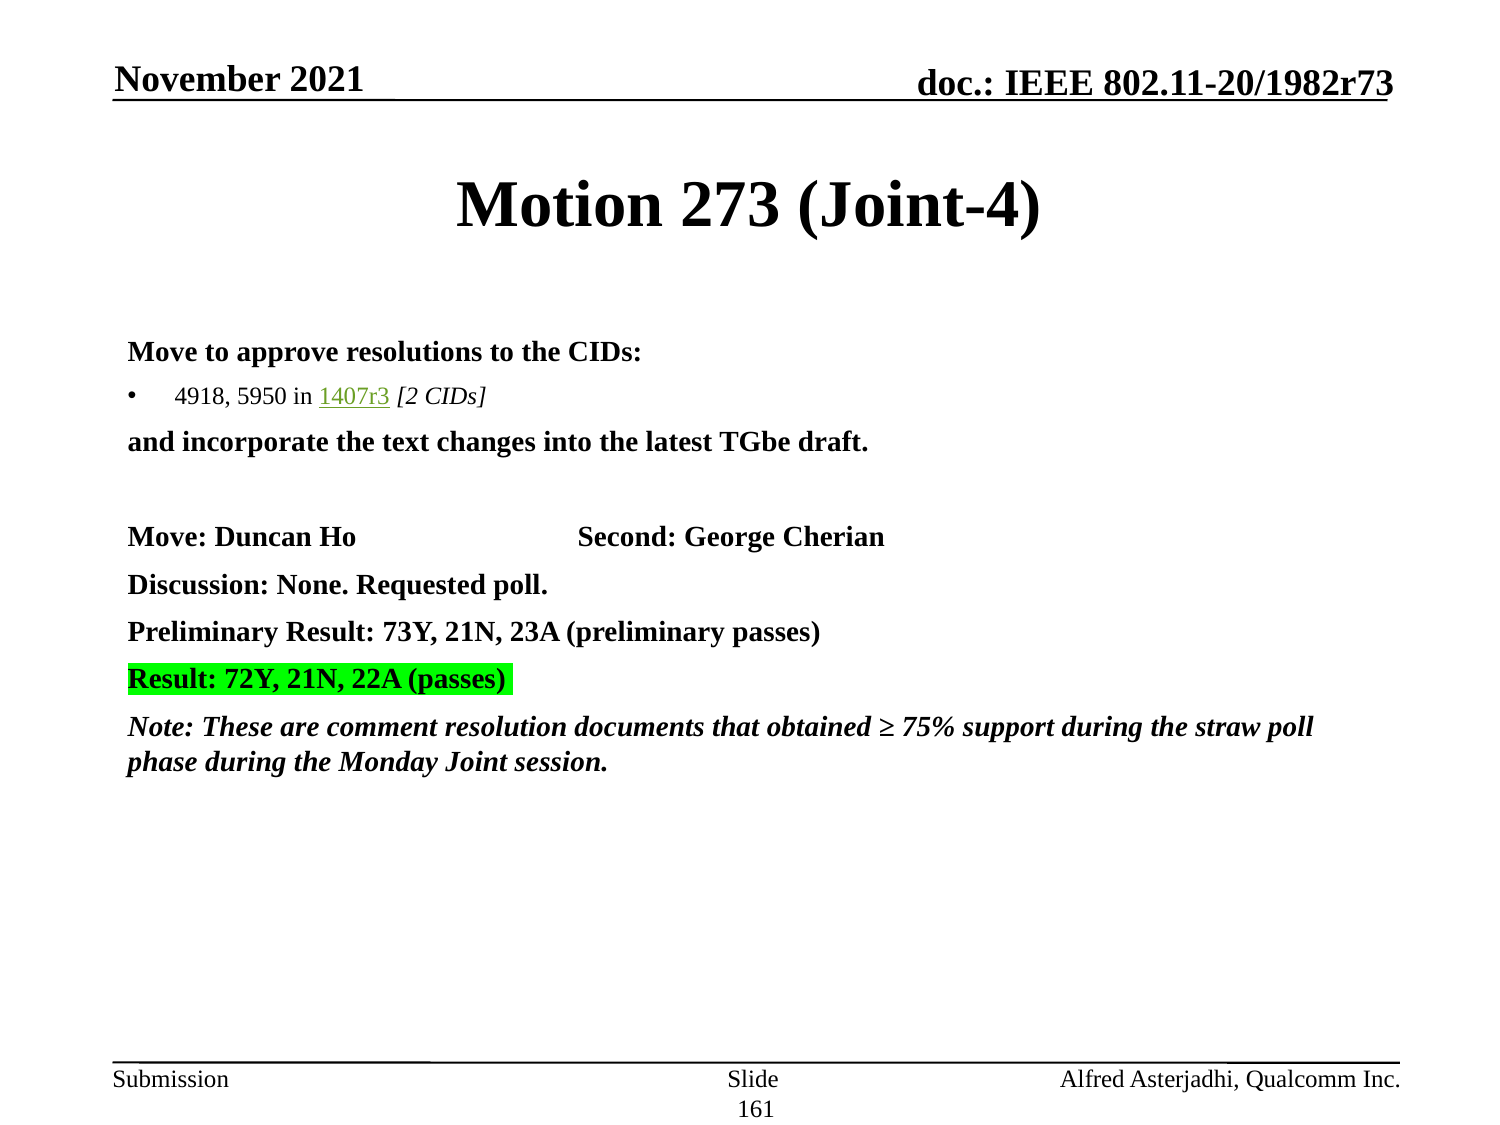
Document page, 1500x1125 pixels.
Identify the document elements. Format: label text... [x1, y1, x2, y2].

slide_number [114, 54, 423, 100]
footer Alfred Asterjadhi, Qualcomm Inc. [878, 1061, 1402, 1093]
list Move to approve resolutions to the CIDs: 4918, 5950 in 1407r3 [2 CIDs] and incorporate the text changes into the latest TGbe draft. Move: Duncan Ho Second: George Cherian Discussion: None. Requested poll. Preliminary Result: 73Y, 21N, 23A (preliminary passes) Result: 72Y, 21N, 22A (passes) Note: These are comment resolution documents that obtained ≥ 75% support during the straw poll phase during the Monday Joint session. [112, 324, 1388, 1063]
title Motion 273 (Joint-4) [112, 112, 1388, 288]
slide_number Slide 161 [712, 1061, 800, 1123]
